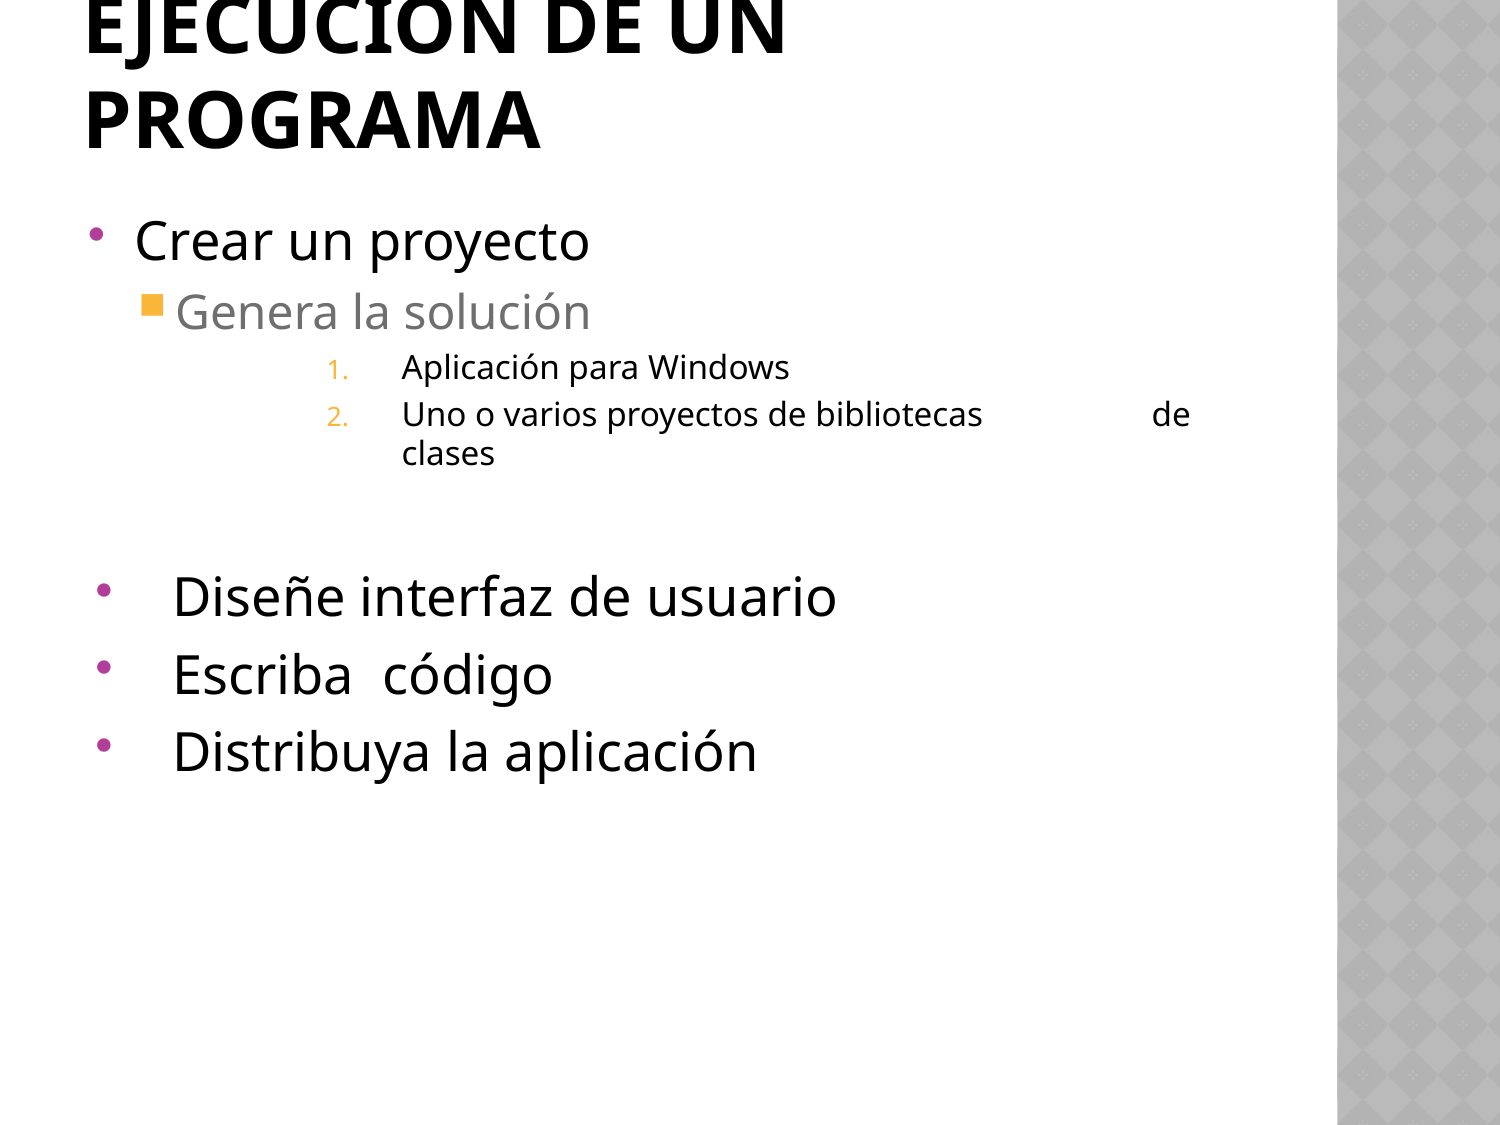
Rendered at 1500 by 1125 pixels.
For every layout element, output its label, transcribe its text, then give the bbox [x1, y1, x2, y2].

list Crear un proyecto Genera la solución Aplicación para Windows Uno o varios proyectos de bibliotecas de clases Diseñe interfaz de usuario Escriba código Distribuya la aplicación [75, 199, 1263, 1059]
title Ejecución de un programa [75, 52, 1263, 164]
